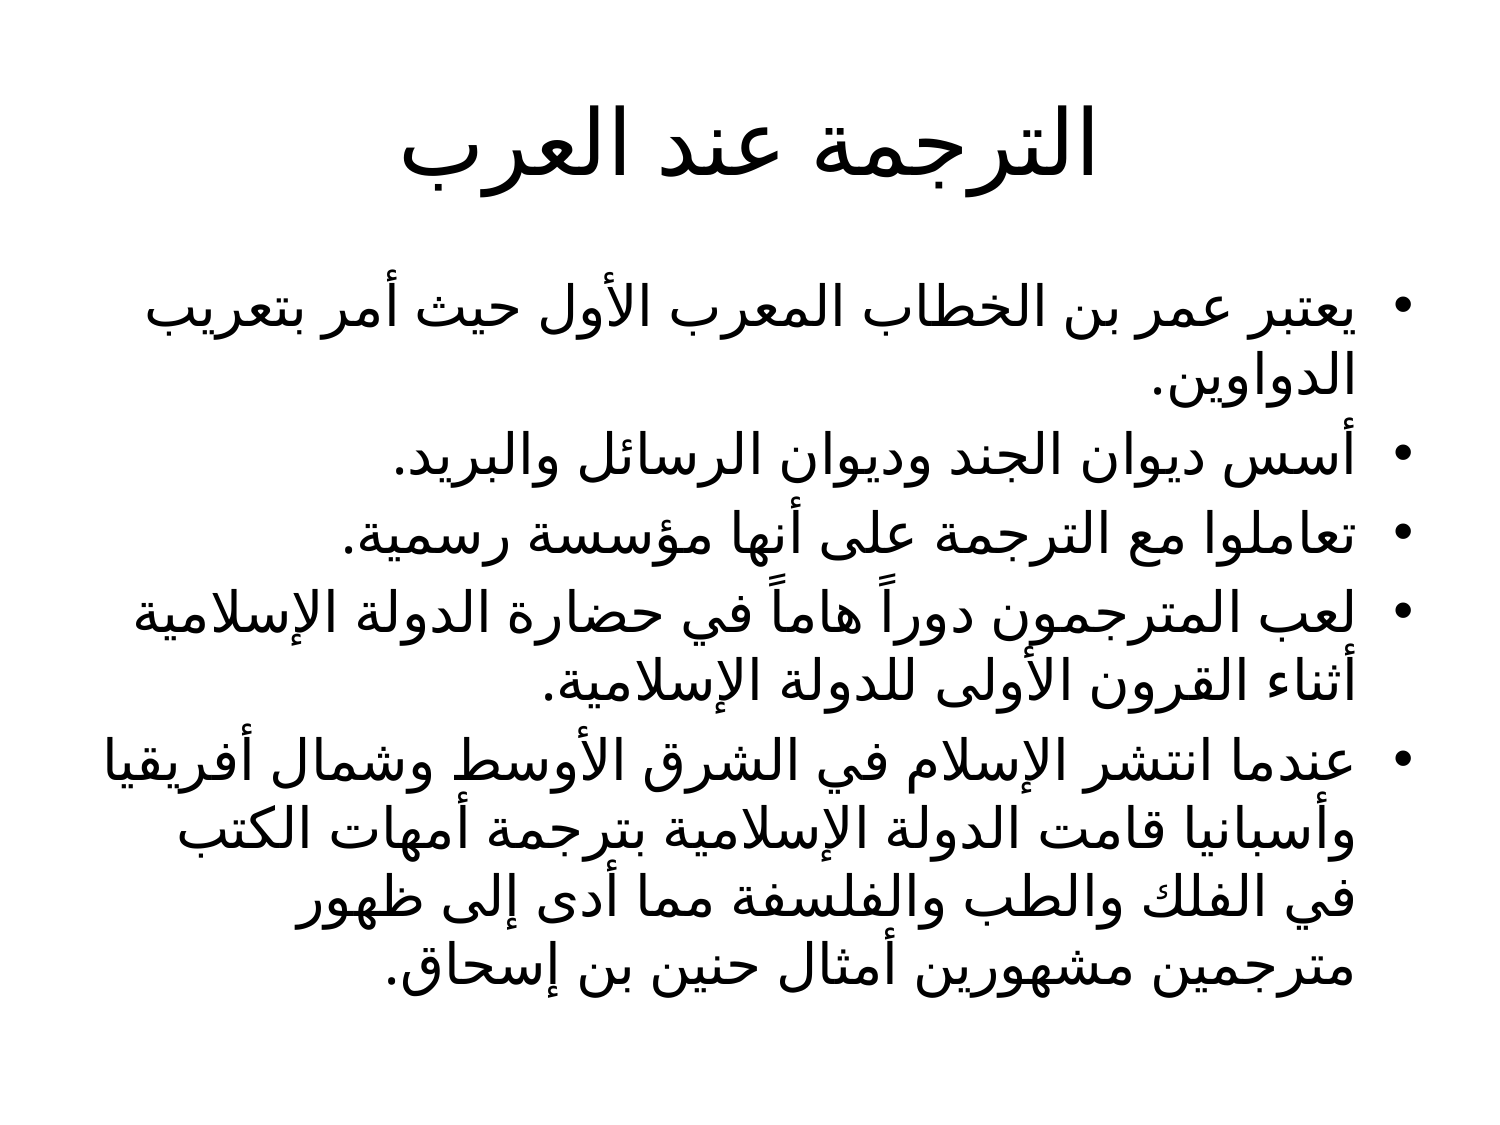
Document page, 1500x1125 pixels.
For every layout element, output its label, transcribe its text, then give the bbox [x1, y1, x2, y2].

title الترجمة عند العرب [75, 45, 1425, 233]
list يعتبر عمر بن الخطاب المعرب الأول حيث أمر بتعريب الدواوين. أسس ديوان الجند وديوان الرسائل والبريد. تعاملوا مع الترجمة على أنها مؤسسة رسمية. لعب المترجمون دوراً هاماً في حضارة الدولة الإسلامية أثناء القرون الأولى للدولة الإسلامية. عندما انتشر الإسلام في الشرق الأوسط وشمال أفريقيا وأسبانيا قامت الدولة الإسلامية بترجمة أمهات الكتب في الفلك والطب والفلسفة مما أدى إلى ظهور مترجمين مشهورين أمثال حنين بن إسحاق. [75, 262, 1425, 1005]
